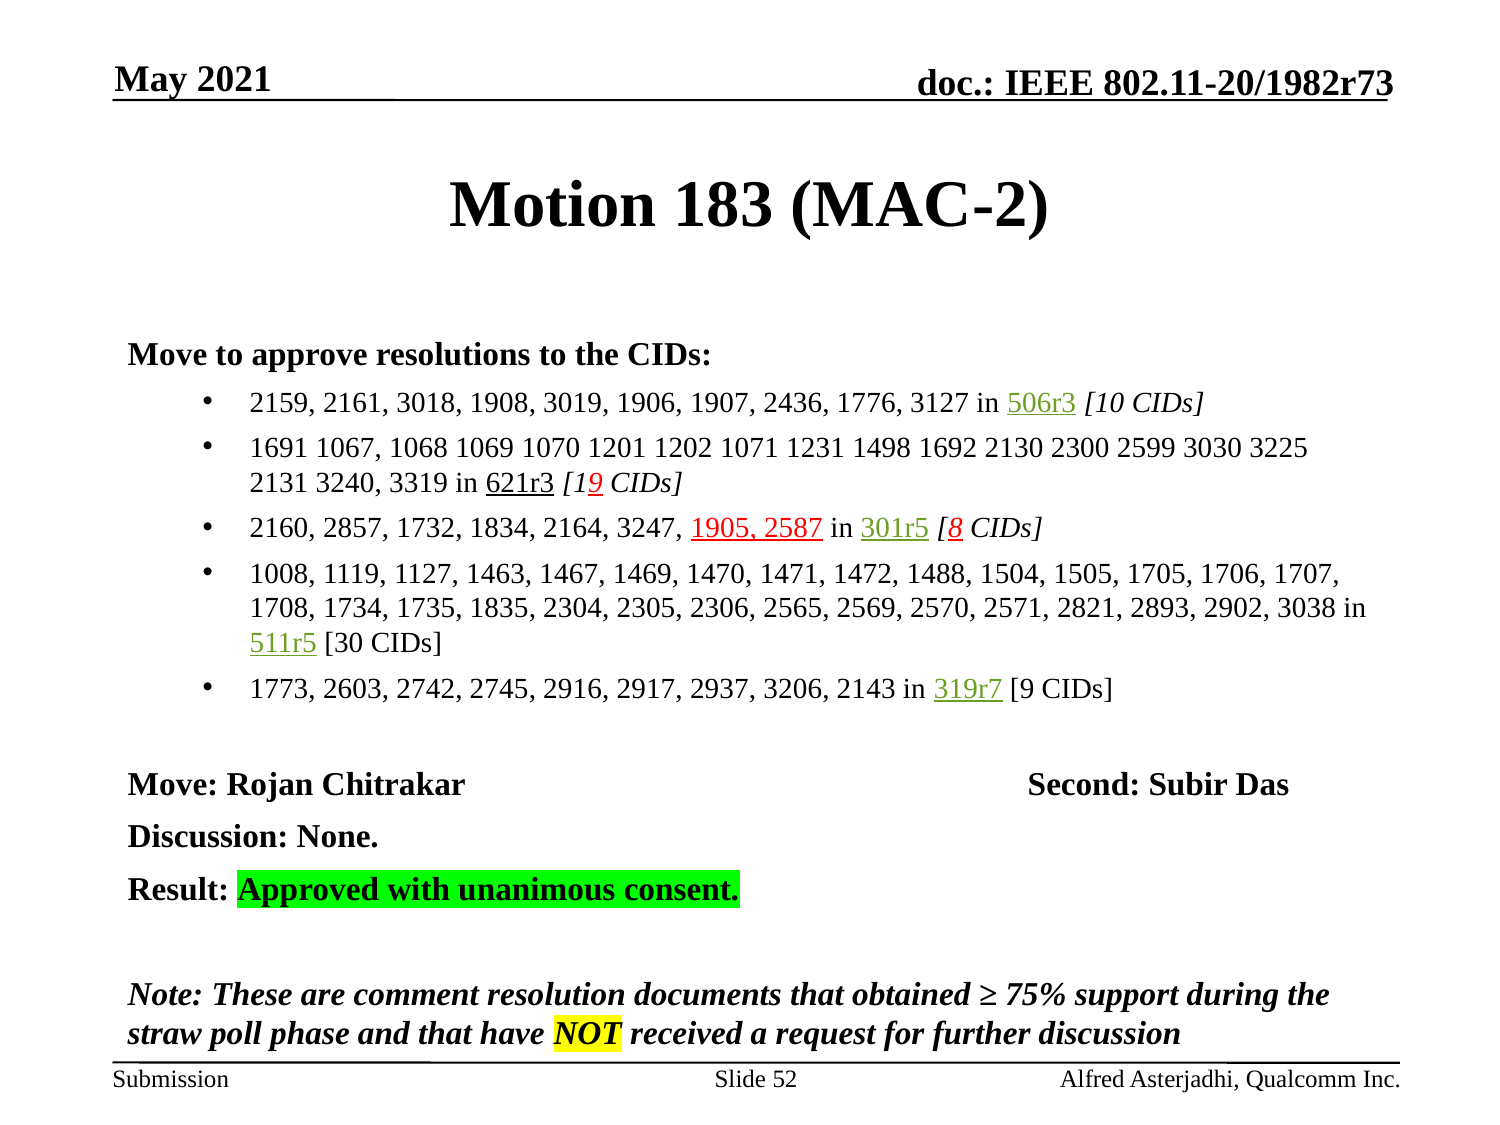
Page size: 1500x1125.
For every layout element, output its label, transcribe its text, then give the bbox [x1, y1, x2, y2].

title Motion 183 (MAC-2) [112, 112, 1388, 288]
footer Alfred Asterjadhi, Qualcomm Inc. [878, 1061, 1402, 1093]
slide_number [114, 54, 423, 100]
slide_number Slide 52 [712, 1061, 800, 1123]
list Move to approve resolutions to the CIDs: 2159, 2161, 3018, 1908, 3019, 1906, 1907, 2436, 1776, 3127 in 506r3 [10 CIDs] 1691 1067, 1068 1069 1070 1201 1202 1071 1231 1498 1692 2130 2300 2599 3030 3225 2131 3240, 3319 in 621r3 [19 CIDs] 2160, 2857, 1732, 1834, 2164, 3247, 1905, 2587 in 301r5 [8 CIDs] 1008, 1119, 1127, 1463, 1467, 1469, 1470, 1471, 1472, 1488, 1504, 1505, 1705, 1706, 1707, 1708, 1734, 1735, 1835, 2304, 2305, 2306, 2565, 2569, 2570, 2571, 2821, 2893, 2902, 3038 in 511r5 [30 CIDs] 1773, 2603, 2742, 2745, 2916, 2917, 2937, 3206, 2143 in 319r7 [9 CIDs] Move: Rojan Chitrakar Second: Subir Das Discussion: None. Result: Approved with unanimous consent. Note: These are comment resolution documents that obtained ≥ 75% support during the straw poll phase and that have NOT received a request for further discussion [112, 324, 1388, 1063]
